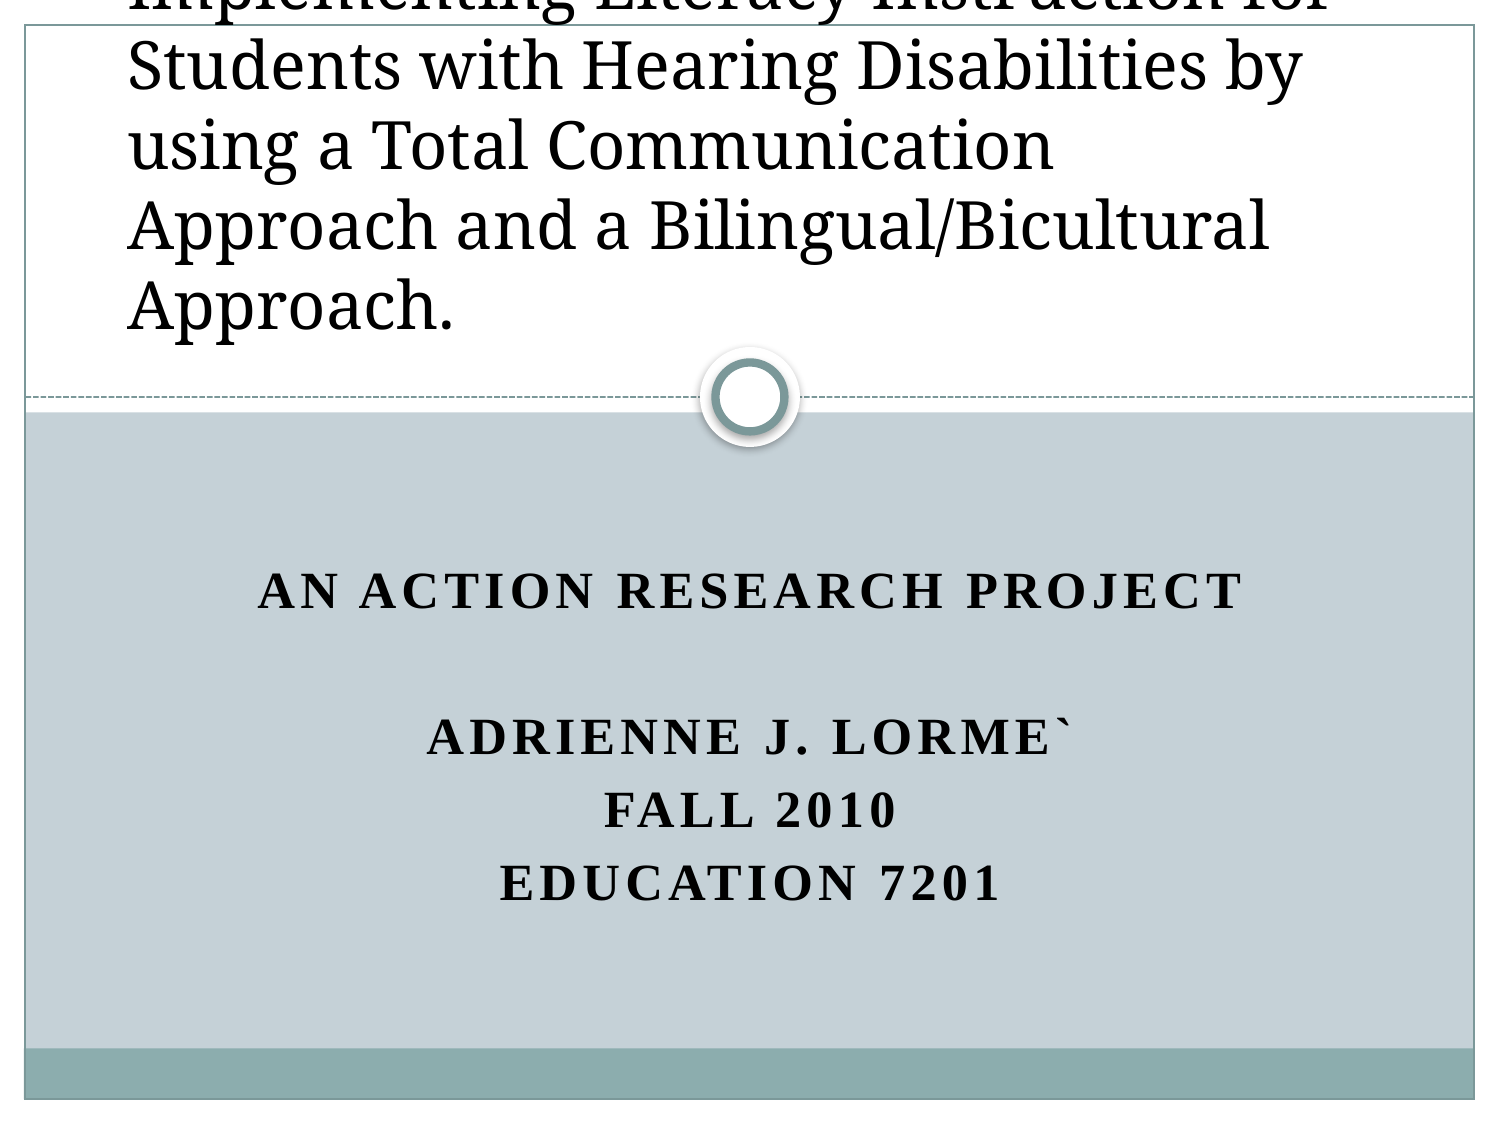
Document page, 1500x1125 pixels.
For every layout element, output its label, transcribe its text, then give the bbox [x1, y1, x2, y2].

title Implementing Literacy Instruction for Students with Hearing Disabilities by using a Total Communication Approach and a Bilingual/Bicultural Approach. [112, 0, 1388, 350]
subtitle An Action Research Project Adrienne J. Lorme` Fall 2010 Education 7201 [225, 462, 1275, 925]
